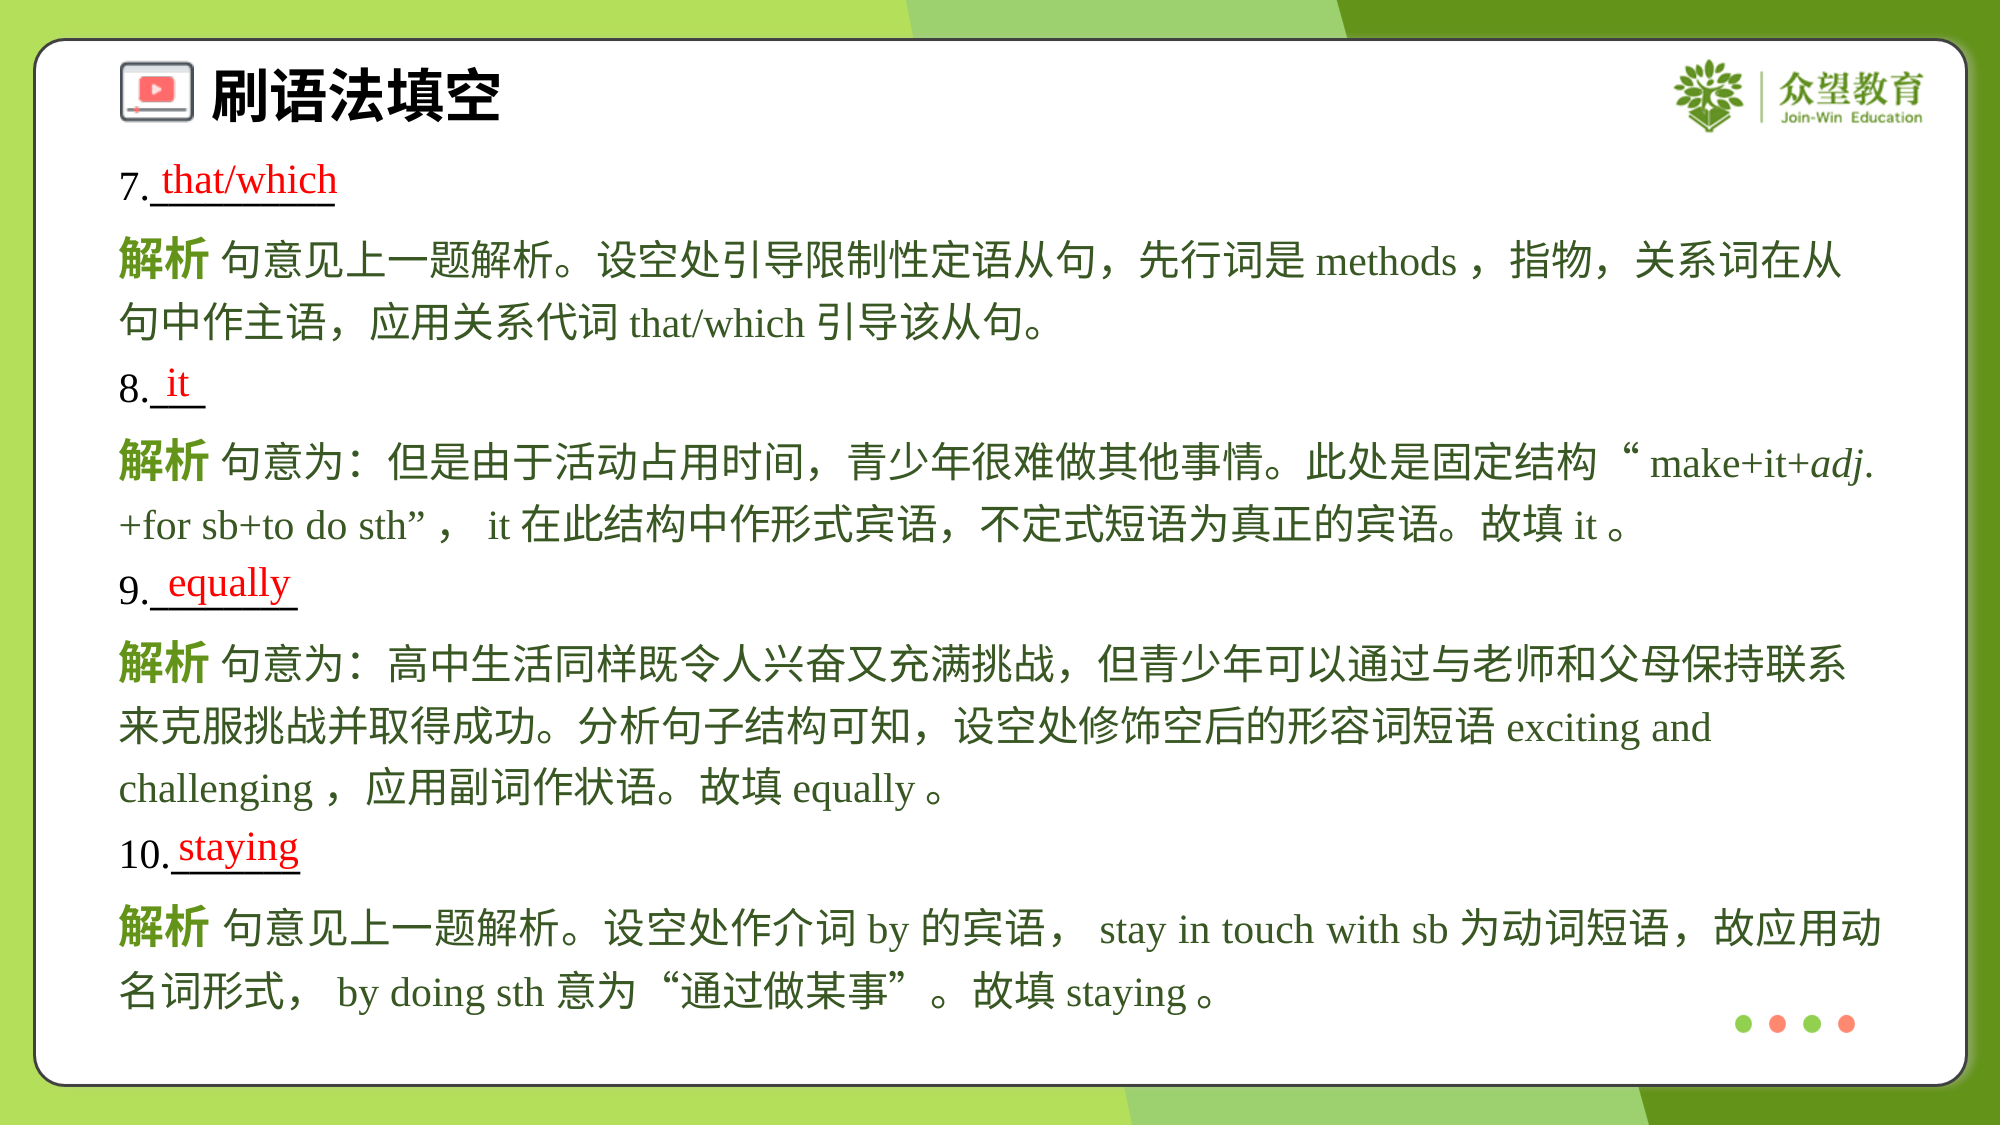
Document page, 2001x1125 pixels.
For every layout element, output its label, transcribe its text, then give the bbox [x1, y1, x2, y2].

text_box 解析 句意为：高中生活同样既令人兴奋又充满挑战，但青少年可以通过与老师和父母保持联系来克服挑战并取得成功。分析句子结构可知，设空处修饰空后的形容词短语exciting and challenging，应用副词作状语。故填equally。 [118, 620, 1883, 812]
text_box 解析 句意见上一题解析。设空处引导限制性定语从句，先行词是methods，指物，关系词在从句中作主语，应用关系代词that/which引导该从句。 [118, 216, 1883, 346]
text_box it [151, 342, 205, 405]
text_box 9.________ [118, 551, 1883, 613]
text_box 10._______ [118, 815, 1883, 878]
text_box that/which [147, 140, 353, 203]
text_box 解析 句意为：但是由于活动占用时间，青少年很难做其他事情。此处是固定结构“make+it+adj.+for sb+to do sth”，it在此结构中作形式宾语，不定式短语为真正的宾语。故填it。 [118, 418, 1883, 548]
picture [0, 0, 2000, 1125]
text_box staying [163, 807, 314, 869]
text_box 8.___ [118, 349, 1883, 411]
text_box 7.__________ [118, 146, 1883, 209]
text_box 解析 句意见上一题解析。设空处作介词by的宾语，stay in touch with sb为动词短语，故应用动名词形式，by doing sth意为“通过做某事”。故填staying。 [118, 885, 1883, 1015]
text_box equally [153, 542, 306, 605]
